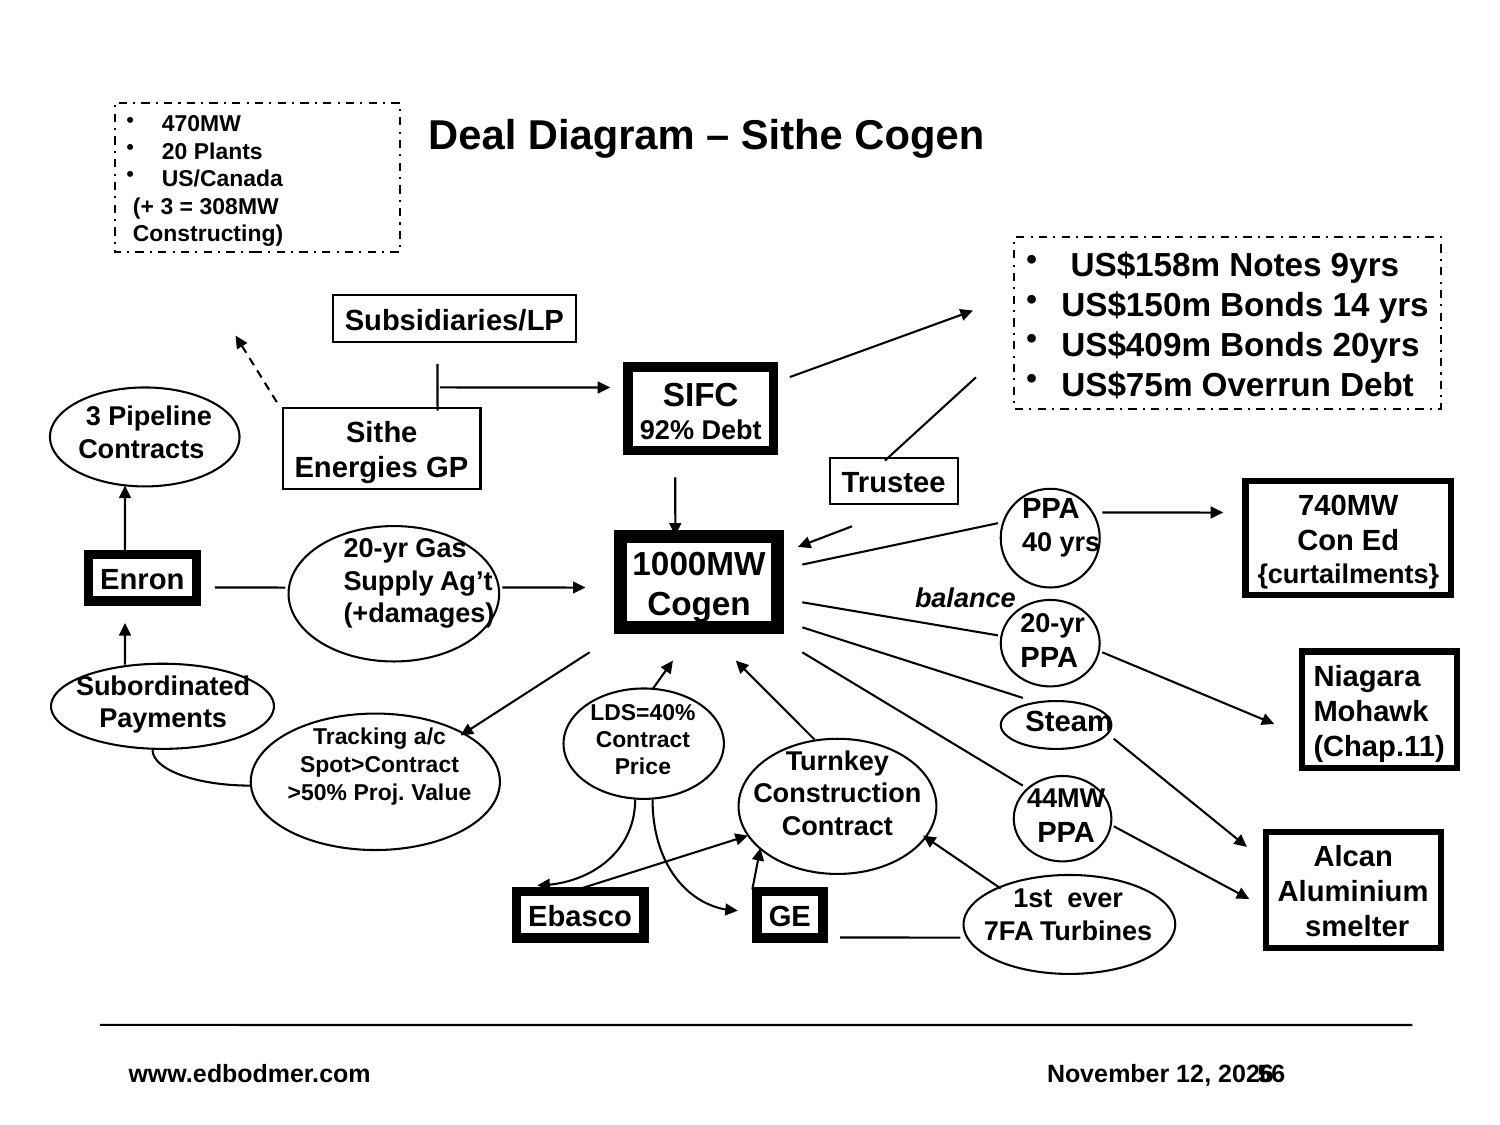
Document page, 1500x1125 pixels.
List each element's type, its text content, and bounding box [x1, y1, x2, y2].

text_box [563, 688, 724, 799]
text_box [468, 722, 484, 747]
text_box [963, 874, 1176, 974]
text_box 1st ever 7FA Turbines [1074, 874, 1164, 901]
text_box [288, 526, 500, 662]
title Deal Diagram – Sithe Cogen [124, 99, 1288, 226]
text_box [735, 660, 815, 740]
text_box [1113, 826, 1250, 899]
text_box [923, 835, 1001, 889]
text_box Enron [88, 554, 197, 601]
text_box 1st ever 7FA Turbines [972, 874, 997, 904]
text_box LDS=40% Contract Price [672, 691, 708, 709]
text_box PPA 40 yrs [1010, 484, 1113, 564]
text_box [152, 749, 251, 786]
text_box [251, 713, 500, 851]
text_box 44MW PPA [1015, 774, 1117, 854]
text_box [51, 663, 274, 749]
text_box US$158m Notes 9yrs US$150m Bonds 14 yrs US$409m Bonds 20yrs US$75m Overrun Debt [1014, 237, 1442, 409]
text_box balance [903, 574, 1028, 619]
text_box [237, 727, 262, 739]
text_box [118, 485, 132, 553]
text_box [1000, 599, 1100, 687]
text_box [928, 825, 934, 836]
text_box [235, 335, 248, 350]
text_box [1113, 738, 1247, 847]
text_box 20-yr PPA [1053, 599, 1097, 626]
text_box Alcan Aluminium smelter [1265, 831, 1441, 949]
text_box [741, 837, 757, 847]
text_box [502, 581, 586, 594]
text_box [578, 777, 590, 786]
text_box 20-yr Gas Supply Ag’t (+damages) [331, 524, 507, 634]
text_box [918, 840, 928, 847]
text_box [652, 799, 738, 916]
text_box Tracking a/c Spot>Contract >50% Proj. Value [415, 716, 484, 732]
text_box 1000MW Cogen [620, 536, 778, 628]
text_box Niagara Mohawk (Chap.11) [1301, 651, 1458, 768]
text_box Steam [1013, 696, 1126, 743]
text_box GE [756, 891, 823, 939]
text_box [118, 623, 132, 665]
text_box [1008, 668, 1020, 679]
text_box [1013, 775, 1112, 862]
text_box 470MW 20 Plants US/Canada (+ 3 = 308MW Constructing) [114, 103, 401, 252]
text_box [1102, 652, 1275, 725]
text_box Turnkey Construction Contract [741, 737, 813, 788]
text_box Subsidiaries/LP [333, 295, 577, 342]
text_box [1102, 506, 1224, 519]
text_box 1st ever 7FA Turbines [982, 874, 1065, 887]
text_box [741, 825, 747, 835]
text_box [669, 477, 682, 536]
text_box [537, 799, 636, 891]
text_box [1000, 488, 1100, 588]
text_box [751, 848, 765, 890]
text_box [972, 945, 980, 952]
text_box 3 Pipeline Contracts [66, 392, 101, 408]
text_box [1000, 701, 1112, 749]
text_box [738, 834, 748, 846]
text_box Turnkey Construction Contract [814, 737, 934, 788]
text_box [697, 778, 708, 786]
text_box SIFC 92% Debt [628, 366, 774, 451]
text_box Subordinated Payments [64, 662, 262, 686]
text_box 20-yr PPA [1080, 660, 1097, 679]
text_box Trustee [829, 457, 958, 505]
text_box 3 Pipeline Contracts [189, 392, 224, 409]
text_box [460, 652, 590, 736]
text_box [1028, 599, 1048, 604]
text_box Ebasco [516, 891, 644, 939]
text_box [789, 309, 973, 378]
text_box Sithe Energies GP [282, 407, 481, 490]
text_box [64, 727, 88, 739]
text_box Tracking a/c Spot>Contract >50% Proj. Value [275, 716, 336, 740]
text_box [49, 387, 240, 487]
text_box [652, 660, 673, 690]
text_box [798, 526, 853, 549]
text_box [439, 381, 611, 394]
text_box [738, 738, 937, 874]
text_box 740MW Con Ed {curtailments} [1245, 480, 1451, 595]
text_box LDS=40% Contract Price [578, 691, 615, 711]
